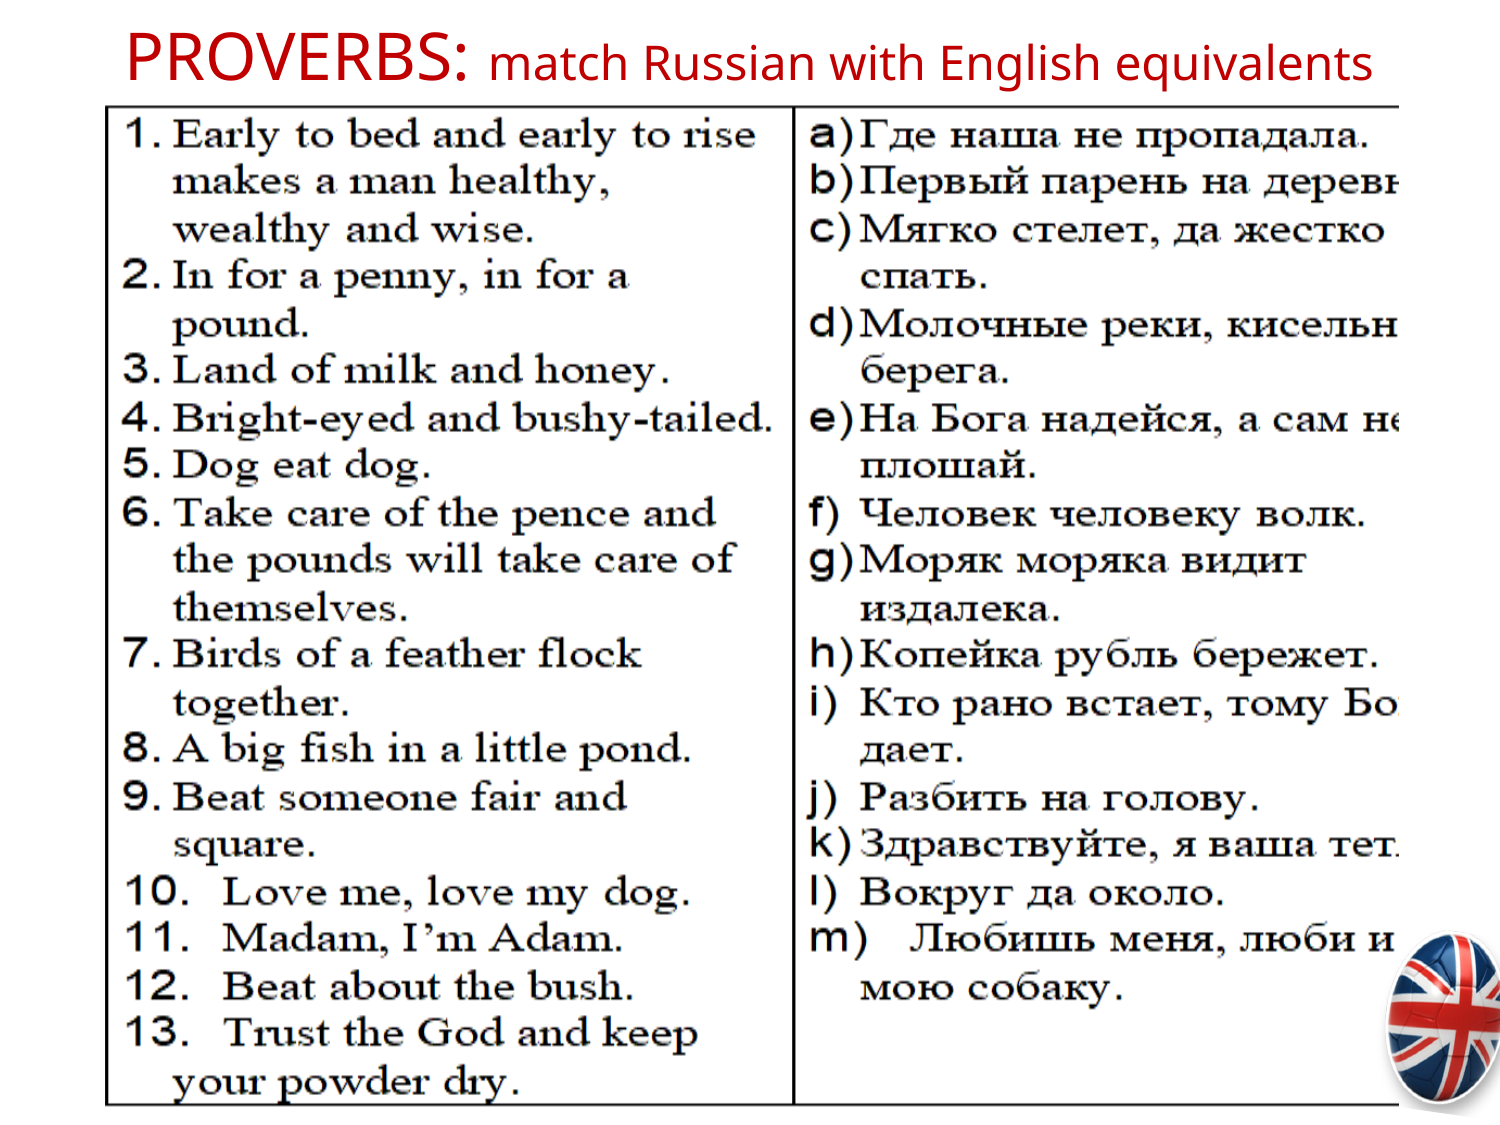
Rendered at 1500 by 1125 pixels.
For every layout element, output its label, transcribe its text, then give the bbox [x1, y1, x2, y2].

picture [1375, 923, 1500, 1122]
title PROVERBS: match Russian with English equivalents [103, 0, 1397, 105]
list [104, 104, 1399, 1125]
